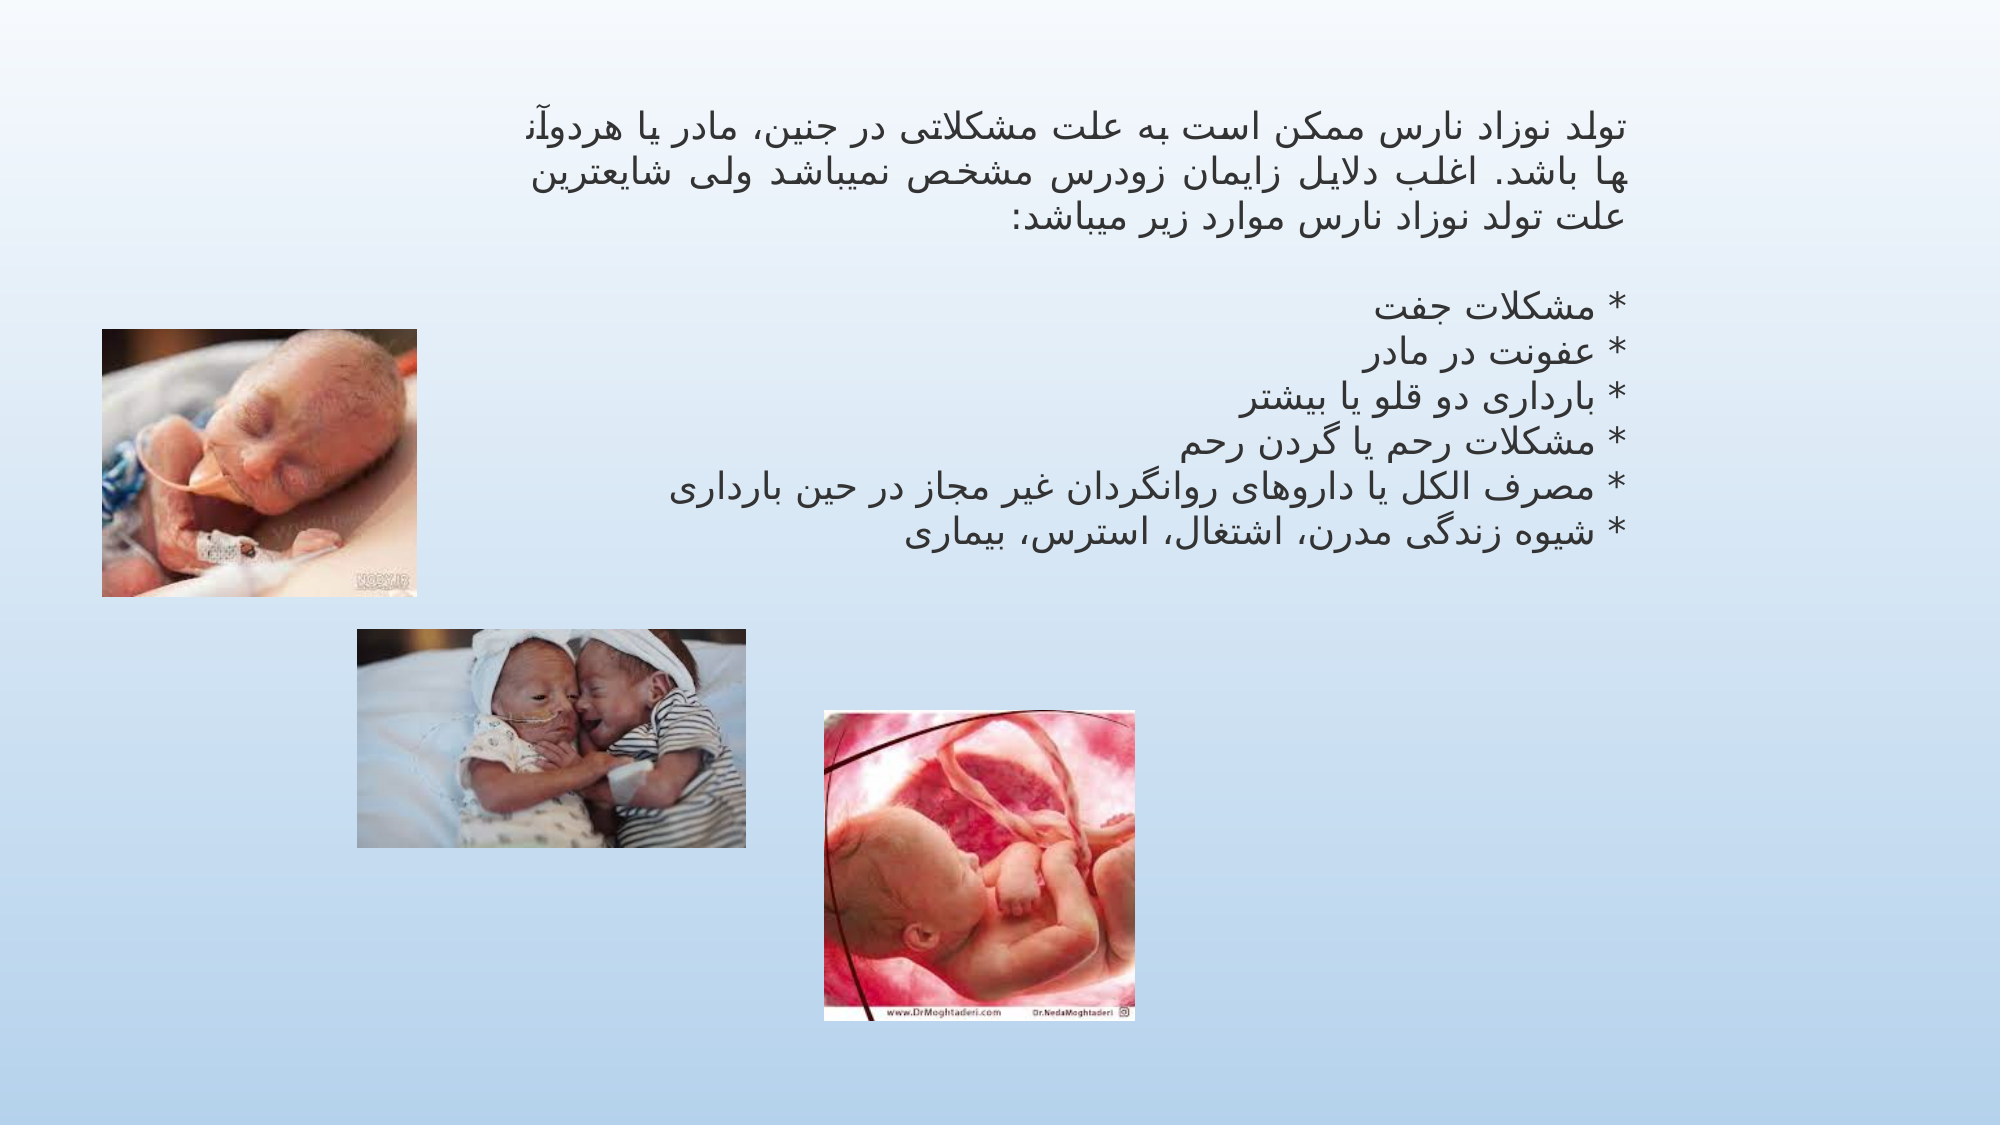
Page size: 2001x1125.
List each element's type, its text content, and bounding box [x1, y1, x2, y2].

picture [357, 629, 746, 848]
picture [102, 329, 417, 598]
text_box تولد نوزاد نارس ممکن است به علت مشکلاتی در جنین، مادر یا هردوآن­ها باشد. اغلب دلایل زایمان زودرس مشخص نمی­باشد ولی شایع­ترین علت تولد نوزاد نارس موارد زیر می­باشد: * مشکلات جفت * عفونت در مادر * بارداری دو قلو یا بیش­تر * مشکلات رحم یا گردن رحم * مصرف الکل یا داروهای روانگردان غیر مجاز در حین بارداری * شیوه زندگی مدرن، اشتغال، استرس، بیماری [511, 94, 1642, 605]
picture [824, 709, 1135, 1021]
